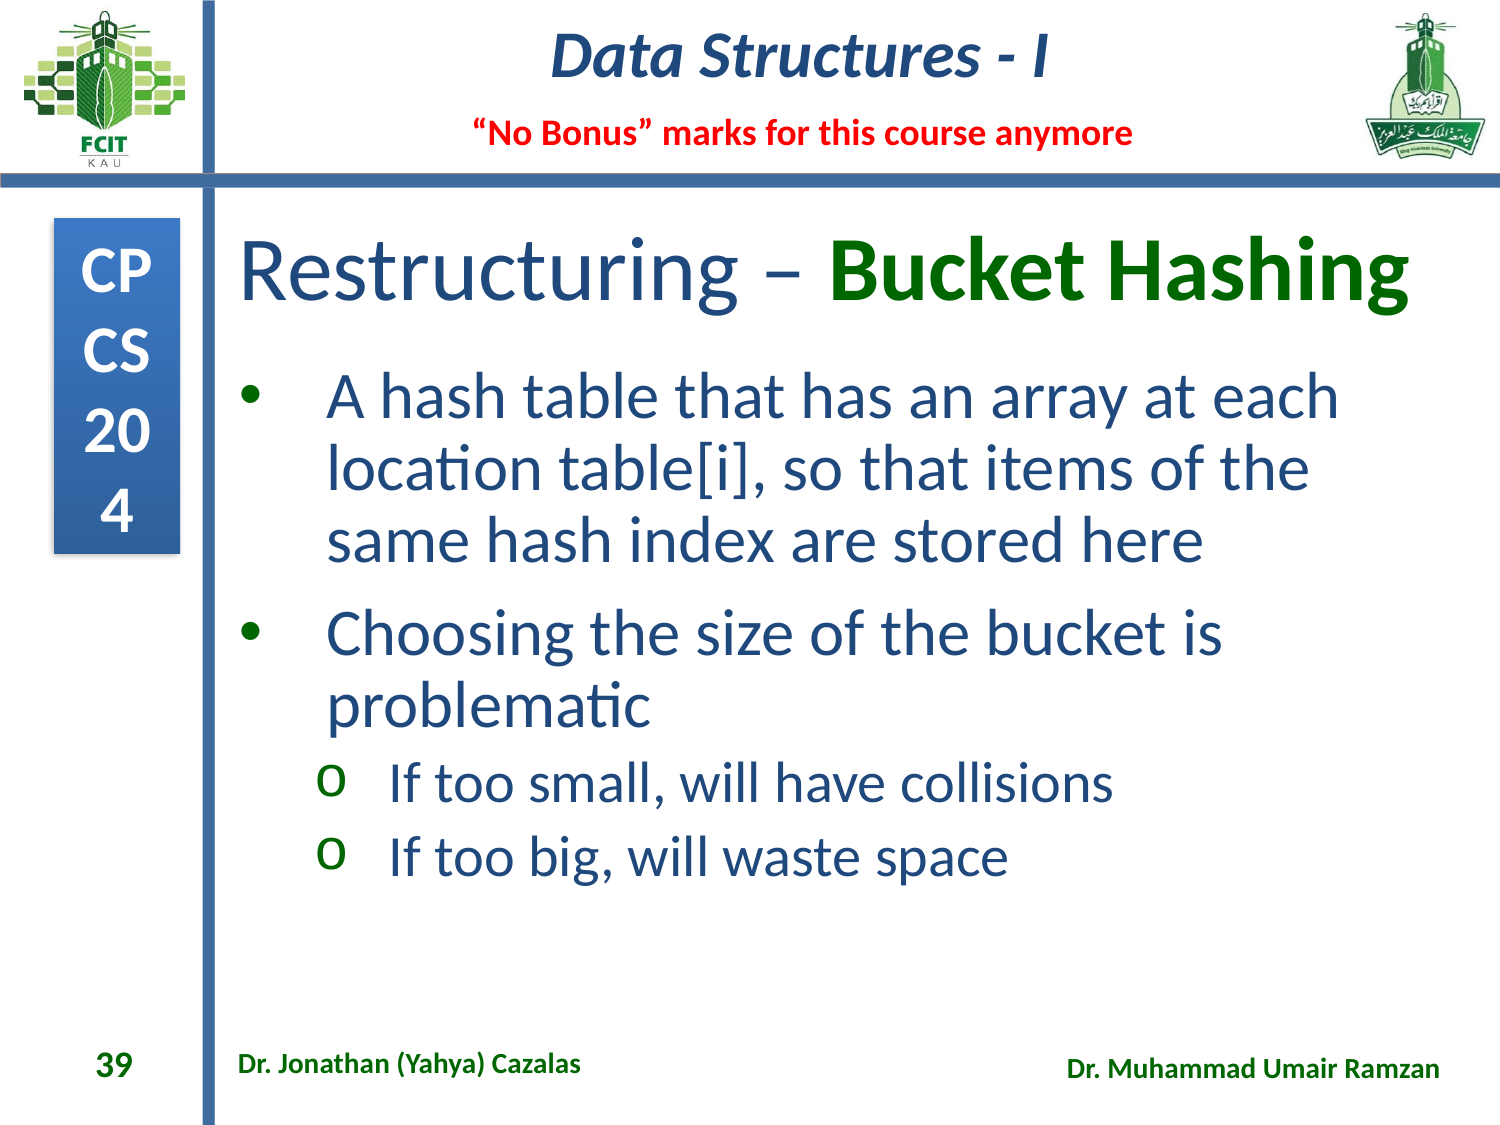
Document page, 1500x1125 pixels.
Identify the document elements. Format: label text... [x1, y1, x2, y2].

picture [1361, 11, 1487, 162]
title Restructuring – Bucket Hashing [223, 204, 1484, 337]
picture [24, 6, 185, 167]
slide_number 39 [35, 1032, 193, 1092]
list A hash table that has an array at each location table[i], so that items of the same hash index are stored here Choosing the size of the bucket is problematic If too small, will have collisions If too big, will waste space [223, 353, 1484, 1014]
